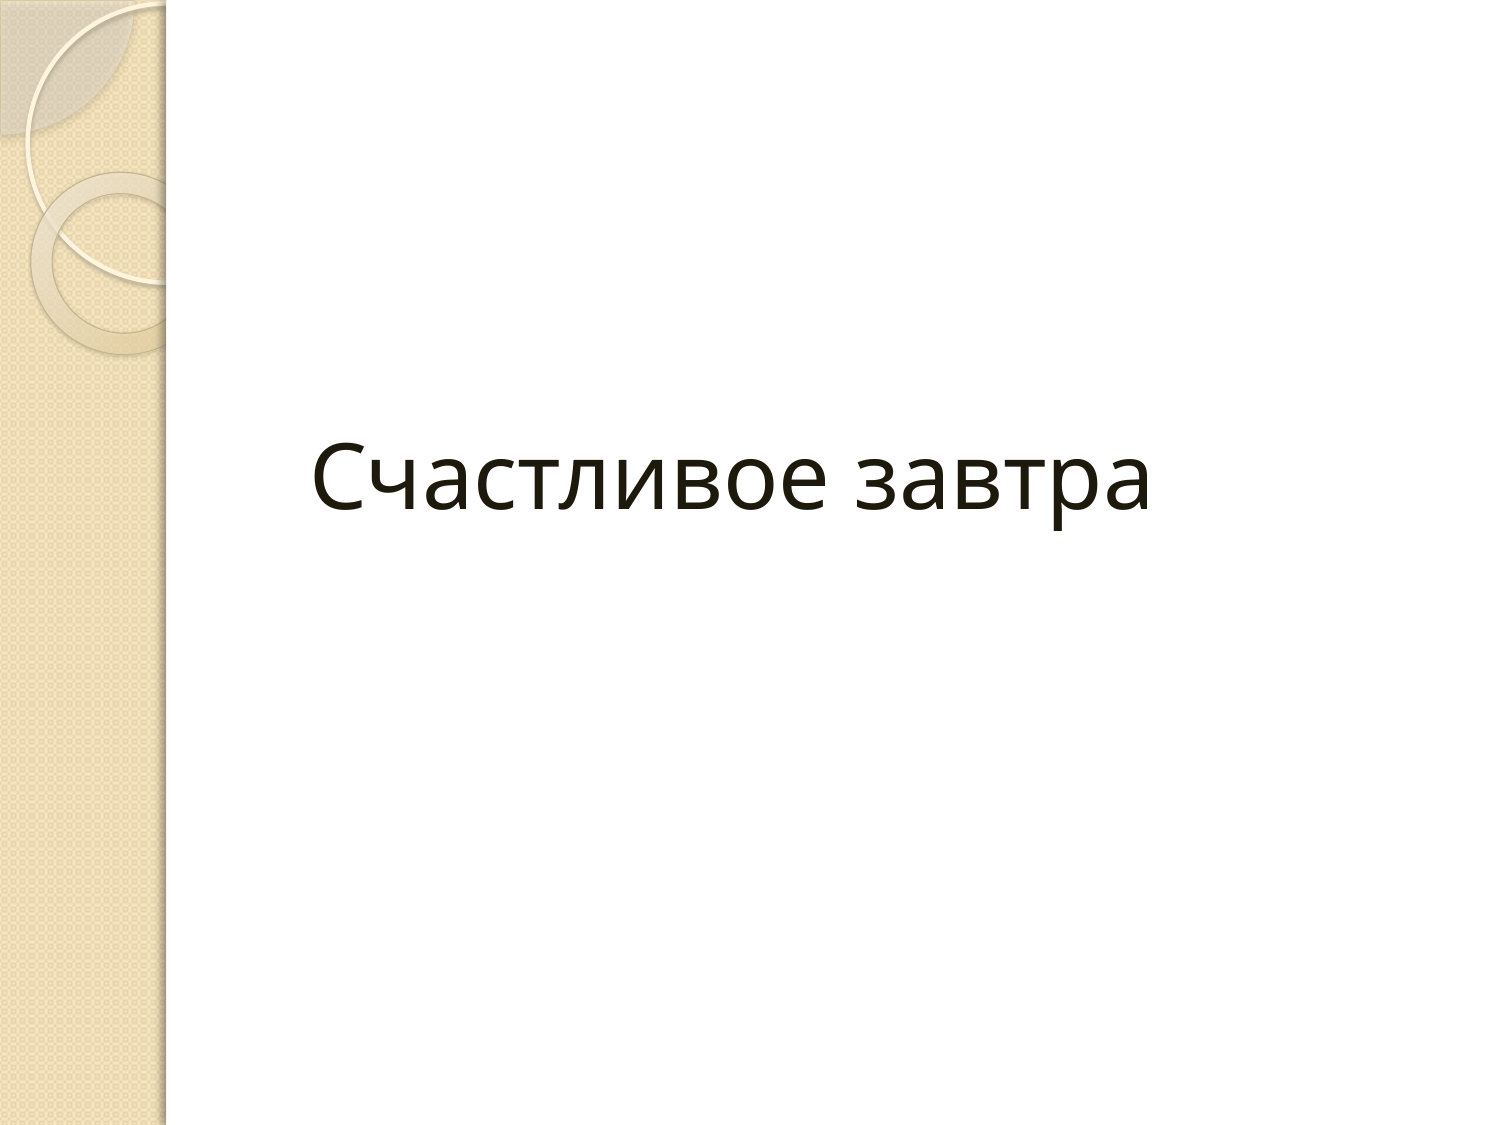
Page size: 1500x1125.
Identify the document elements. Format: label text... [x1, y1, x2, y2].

list Счастливое завтра [281, 410, 1395, 560]
